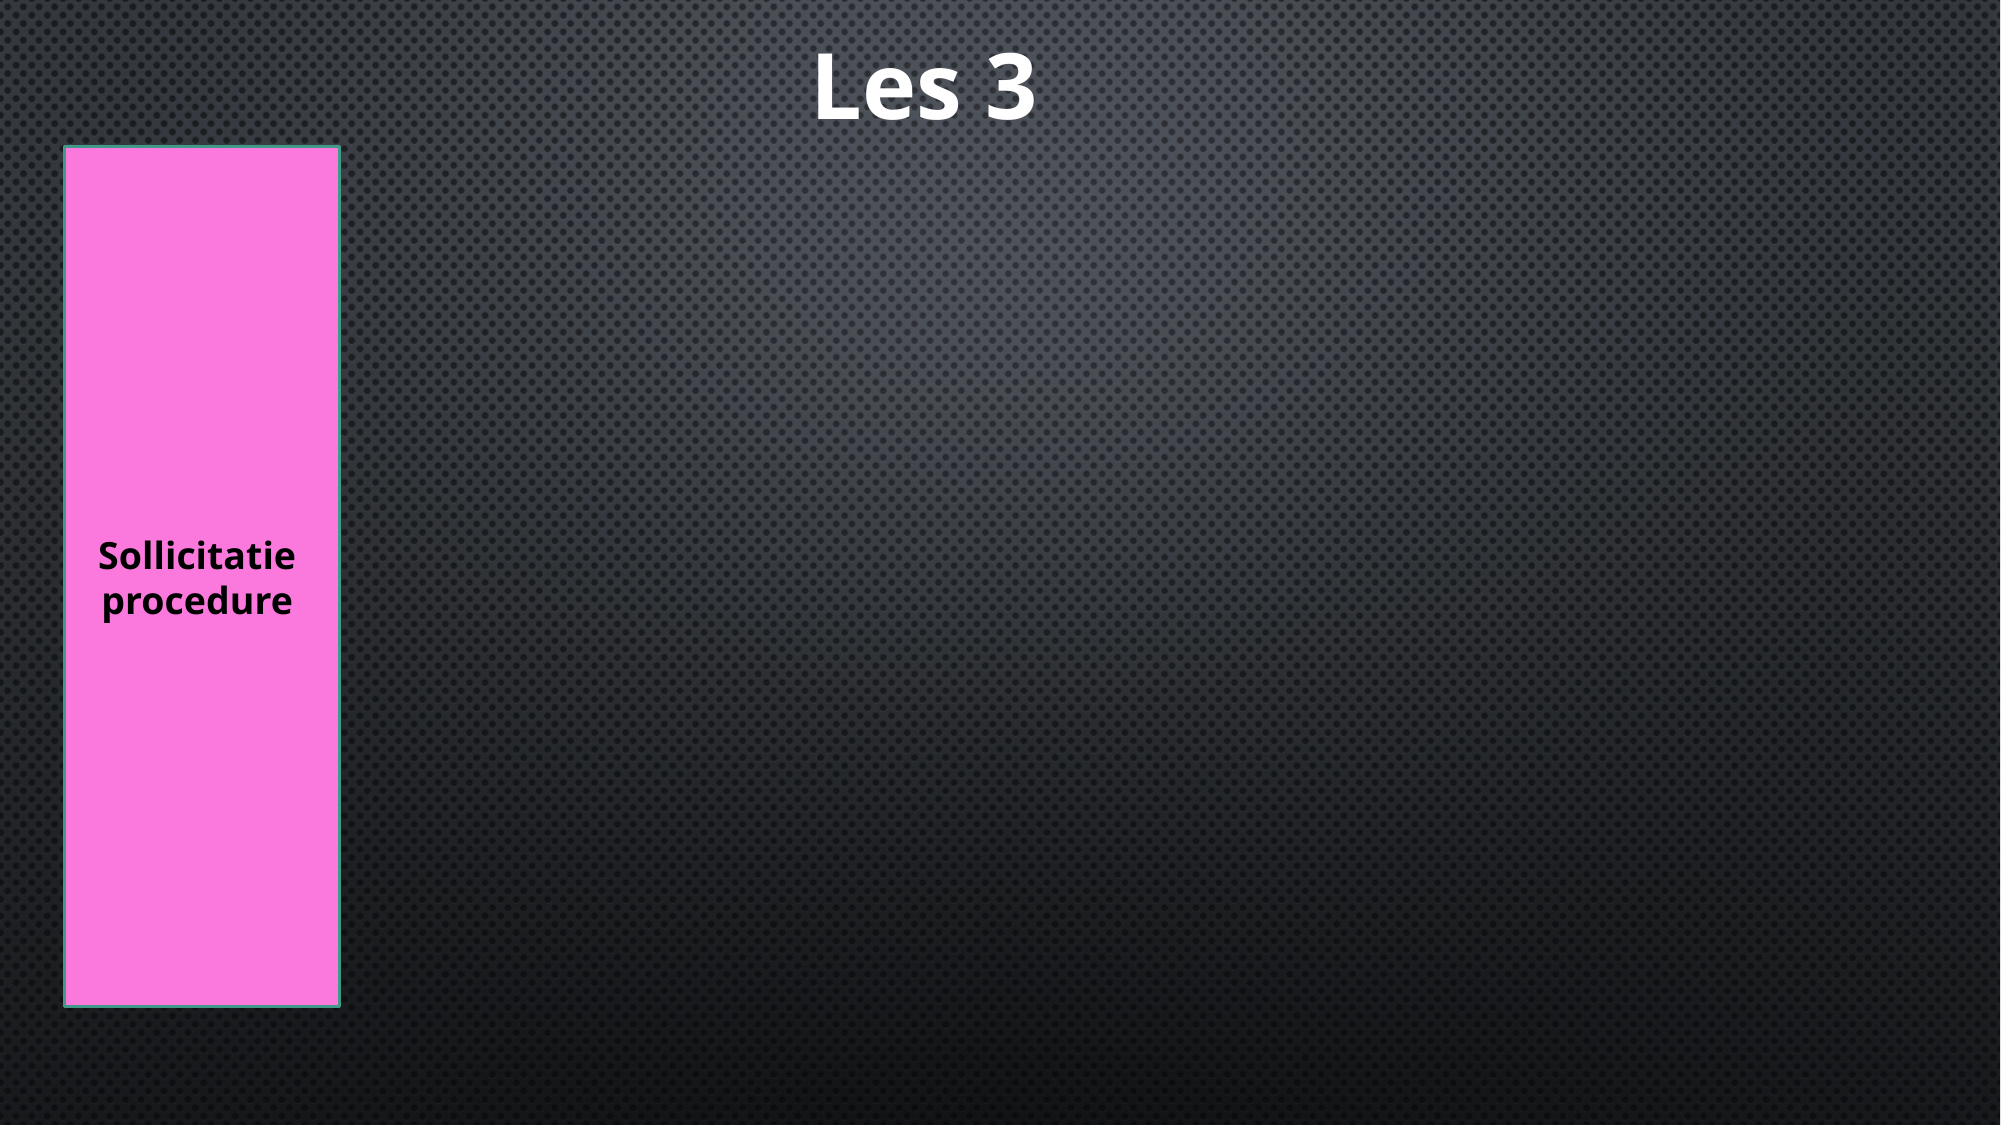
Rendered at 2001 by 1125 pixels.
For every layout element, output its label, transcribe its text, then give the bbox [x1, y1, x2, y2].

text_box Les 3 [796, 20, 1292, 145]
text_box Sollicitatie procedure [63, 145, 341, 1008]
